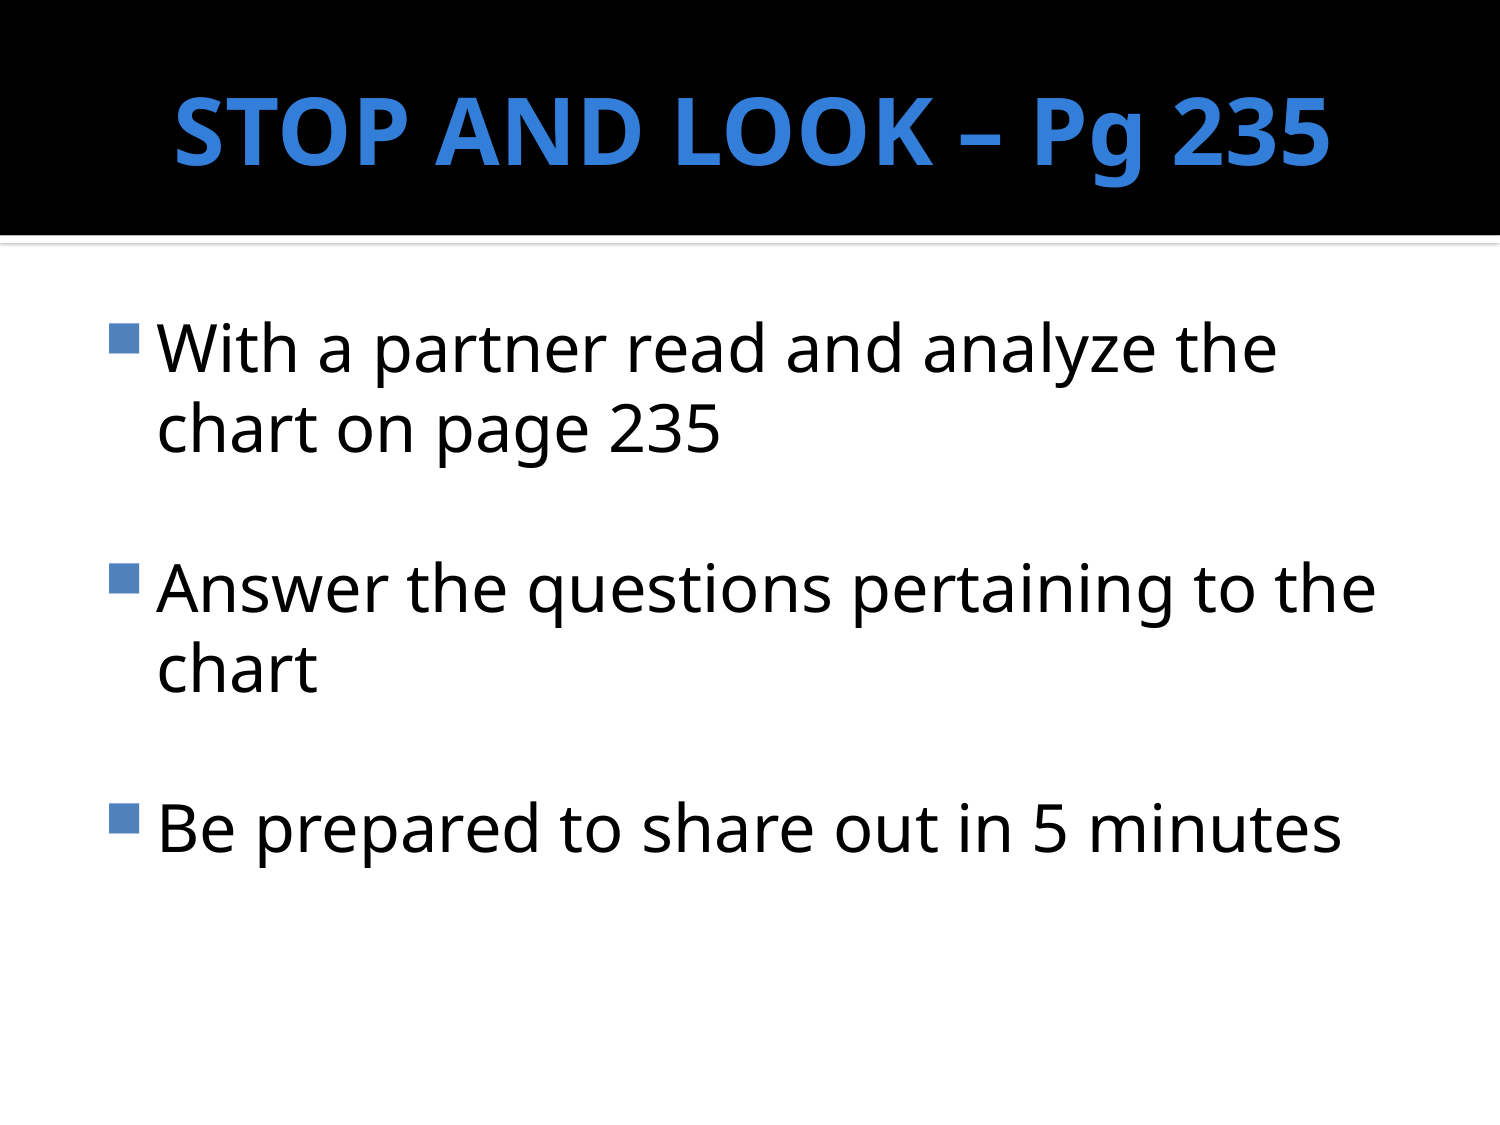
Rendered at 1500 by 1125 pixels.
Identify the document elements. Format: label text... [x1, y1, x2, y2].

list With a partner read and analyze the chart on page 235 Answer the questions pertaining to the chart Be prepared to share out in 5 minutes [75, 291, 1425, 1050]
title STOP AND LOOK – Pg 235 [75, 25, 1425, 231]
